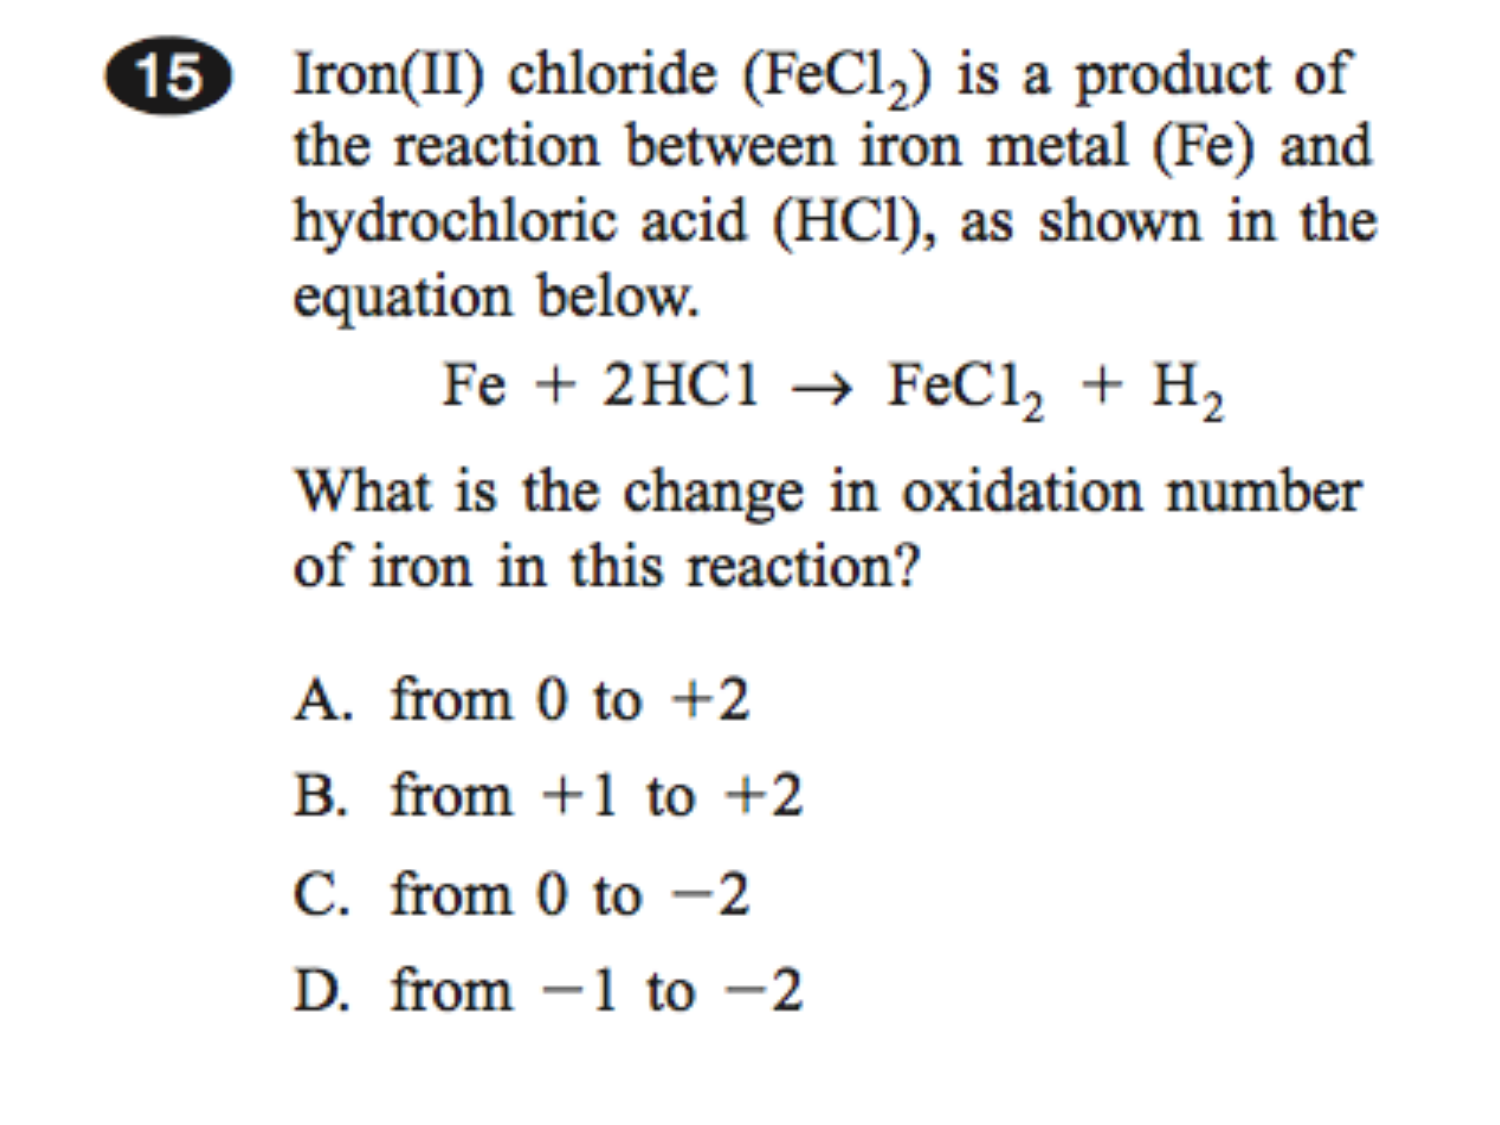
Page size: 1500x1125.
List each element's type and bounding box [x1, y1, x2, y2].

picture [37, 0, 1451, 1063]
